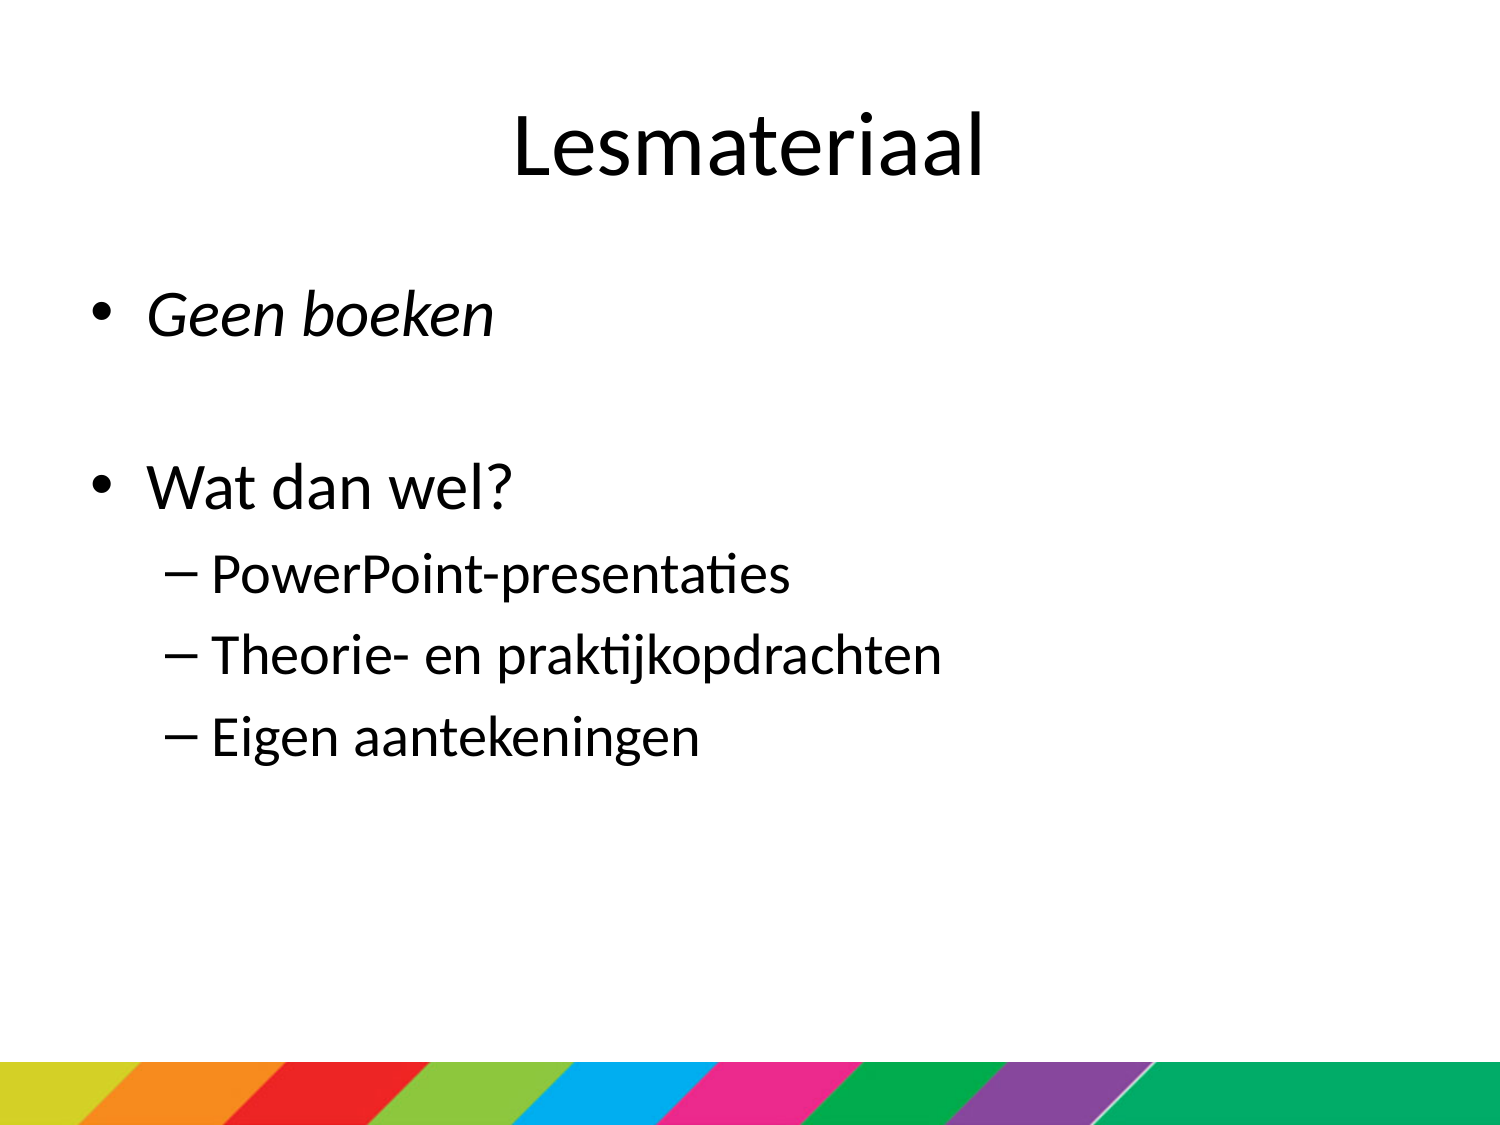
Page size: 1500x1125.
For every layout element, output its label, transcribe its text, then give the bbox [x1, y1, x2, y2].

title Lesmateriaal [75, 45, 1425, 233]
list Geen boeken Wat dan wel? PowerPoint-presentaties Theorie- en praktijkopdrachten Eigen aantekeningen [75, 262, 1425, 1005]
picture [0, 1062, 574, 1125]
picture [656, 1062, 1500, 1125]
